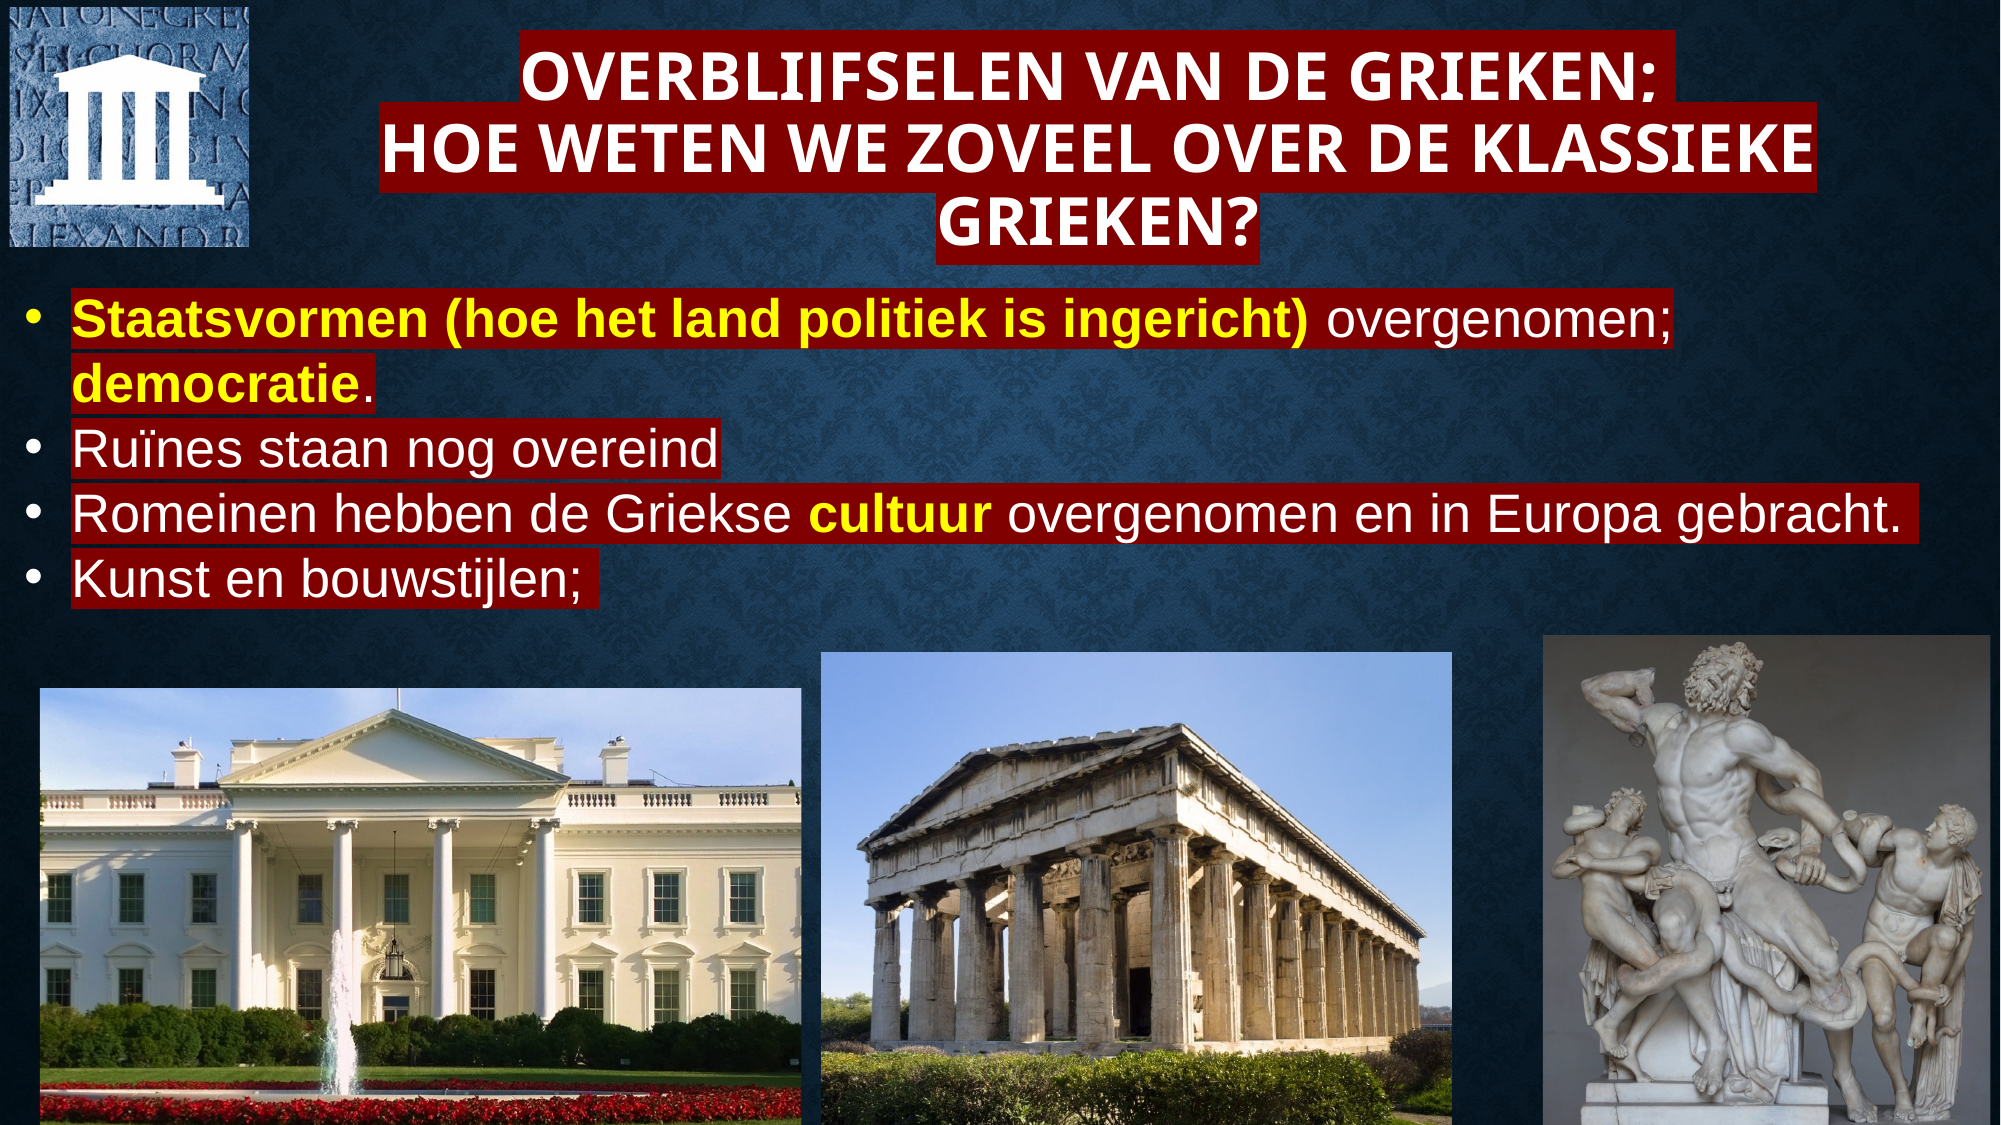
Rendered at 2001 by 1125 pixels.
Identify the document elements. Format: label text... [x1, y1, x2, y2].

picture [821, 651, 1453, 1125]
picture [9, 7, 250, 247]
picture [39, 688, 802, 1125]
title Overblijfselen van de Grieken; hoe weten we zoveel over de klassieke Grieken? [248, 0, 1948, 275]
picture [1542, 634, 1991, 1125]
text_box Staatsvormen (hoe het land politiek is ingericht) overgenomen; democratie. Ruïnes staan nog overeind Romeinen hebben de Griekse cultuur overgenomen en in Europa gebracht. Kunst en bouwstijlen; [9, 275, 1948, 681]
